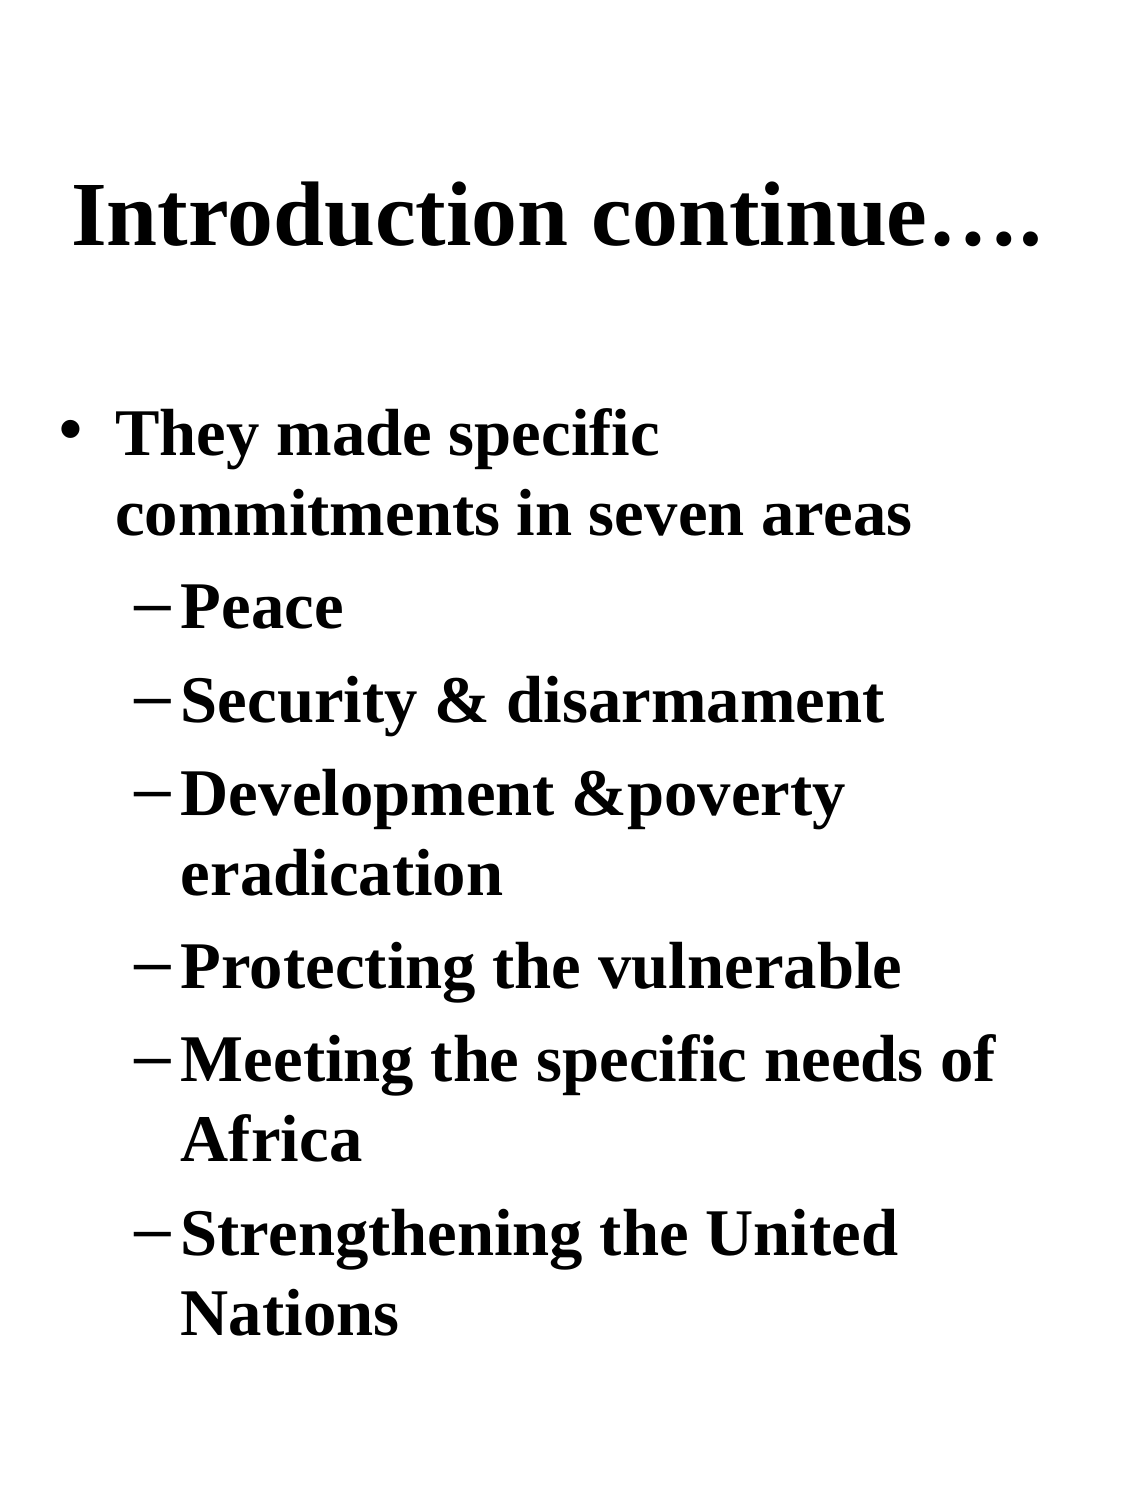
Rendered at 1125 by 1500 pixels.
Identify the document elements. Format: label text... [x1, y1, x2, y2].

title Introduction continue…. [56, 138, 1069, 279]
list They made specific commitments in seven areas Peace Security & disarmament Development &poverty eradication Protecting the vulnerable Meeting the specific needs of Africa Strengthening the United Nations [43, 381, 1069, 1436]
